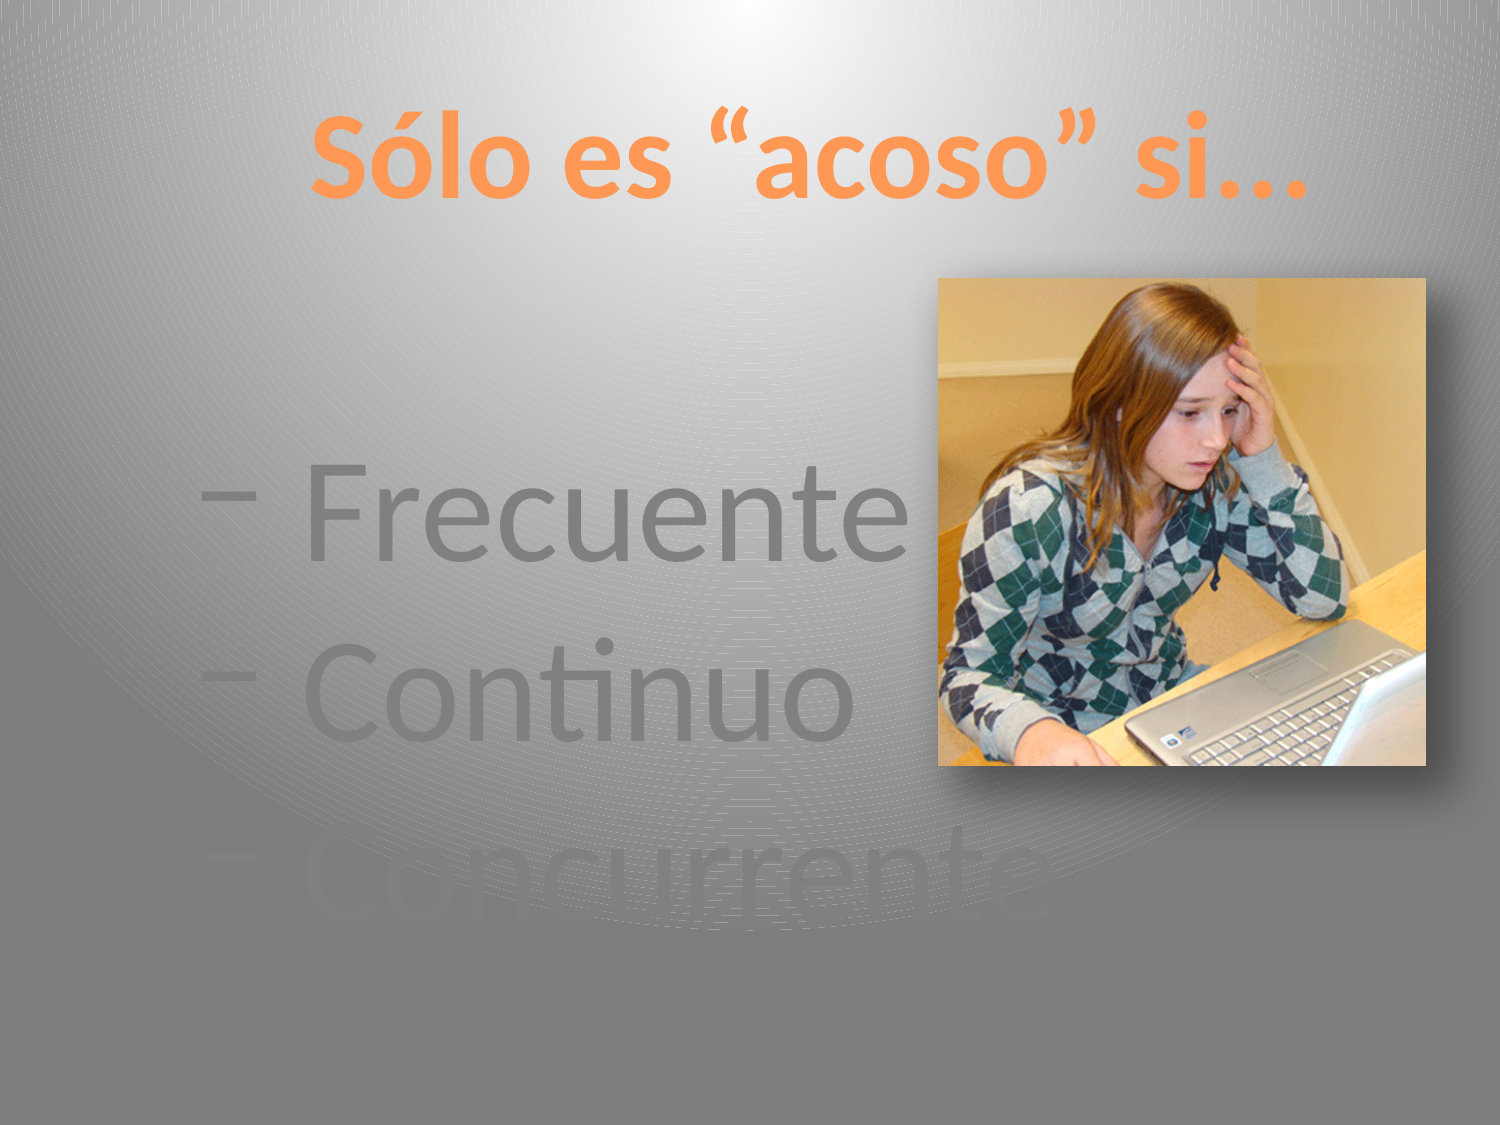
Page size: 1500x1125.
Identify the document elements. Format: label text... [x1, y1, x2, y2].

text_box Frecuente Continuo Concurrente [177, 403, 1400, 959]
picture [938, 278, 1426, 766]
text_box Sólo es “acoso” si... [294, 66, 1331, 232]
